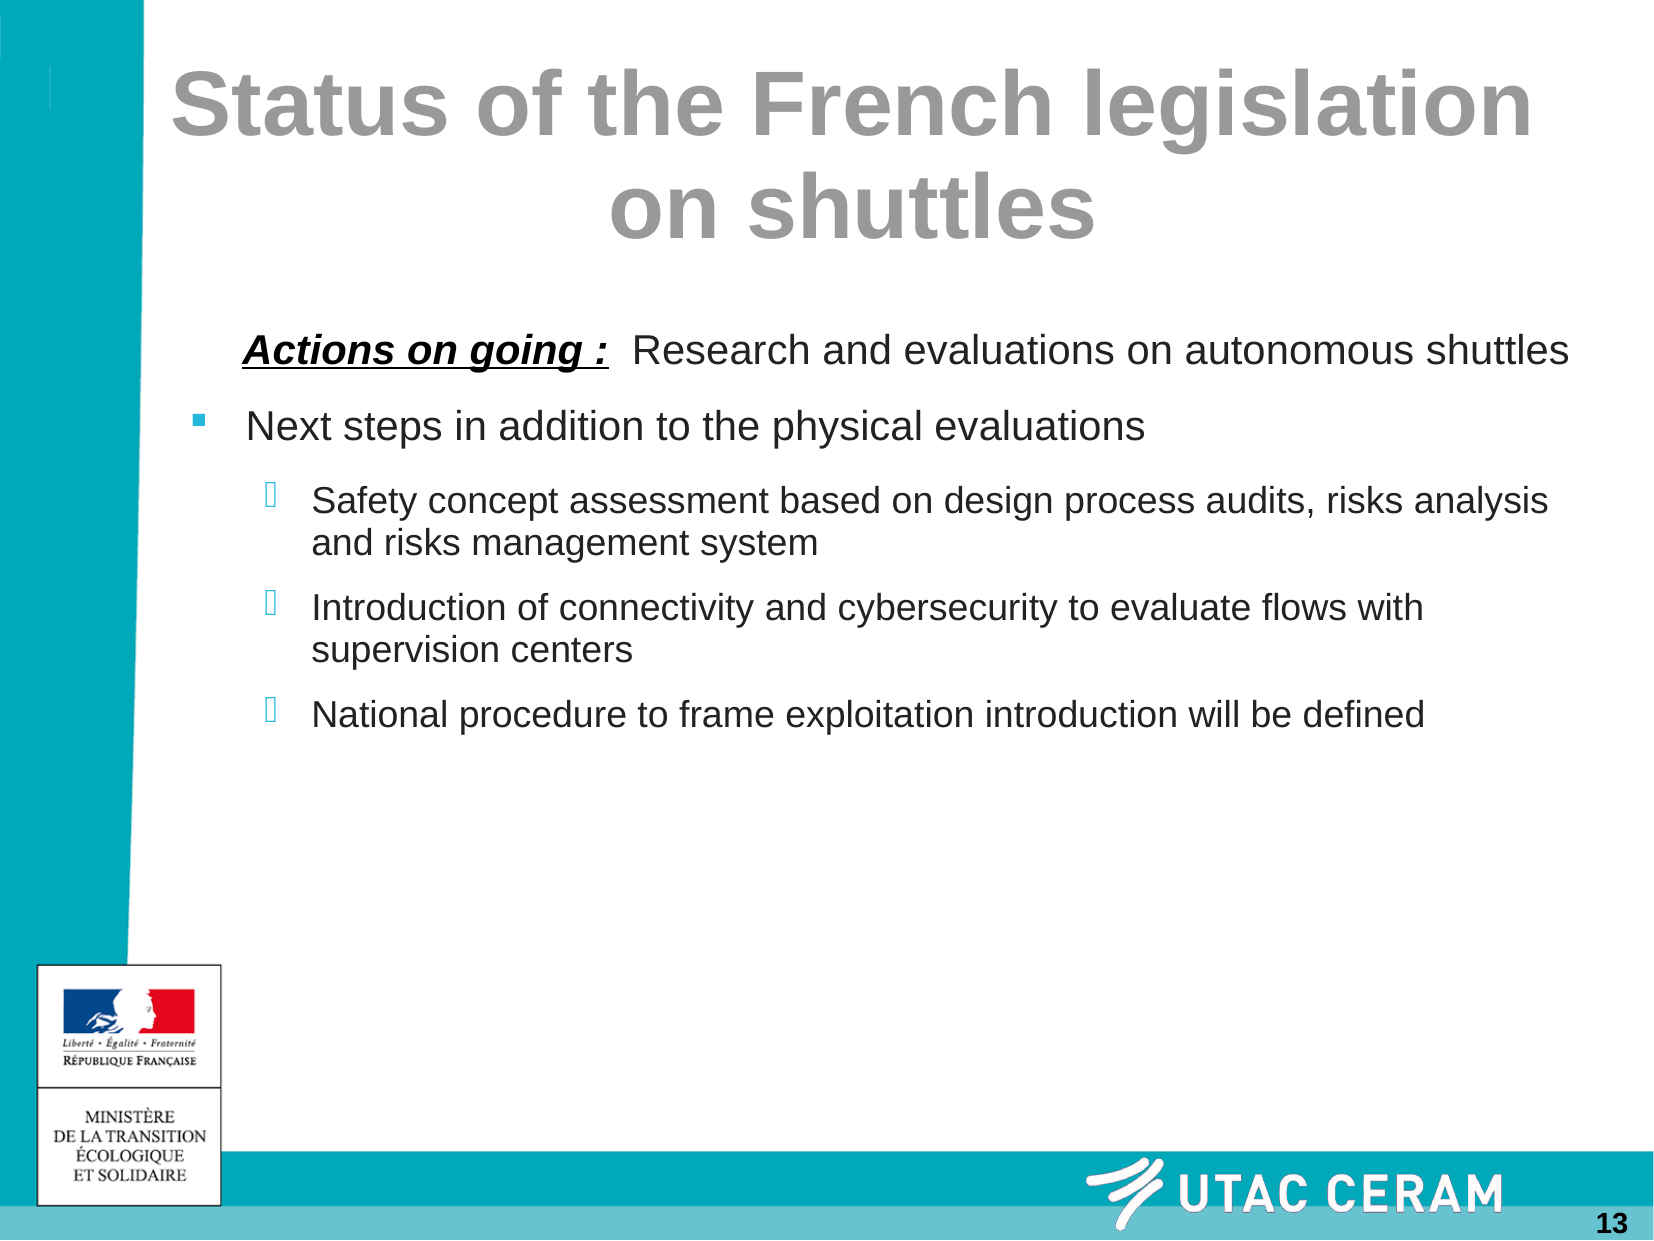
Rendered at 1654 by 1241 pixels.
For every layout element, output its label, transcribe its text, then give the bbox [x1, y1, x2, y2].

title Status of the French legislation on shuttles [136, 50, 1571, 256]
picture [0, 0, 1654, 1240]
slide_number 13 [1464, 1207, 1629, 1241]
list Actions on going : Research and evaluations on autonomous shuttles Next steps in addition to the physical evaluations Safety concept assessment based on design process audits, risks analysis and risks management system Introduction of connectivity and cybersecurity to evaluate flows with supervision centers National procedure to frame exploitation introduction will be defined [171, 277, 1571, 1105]
